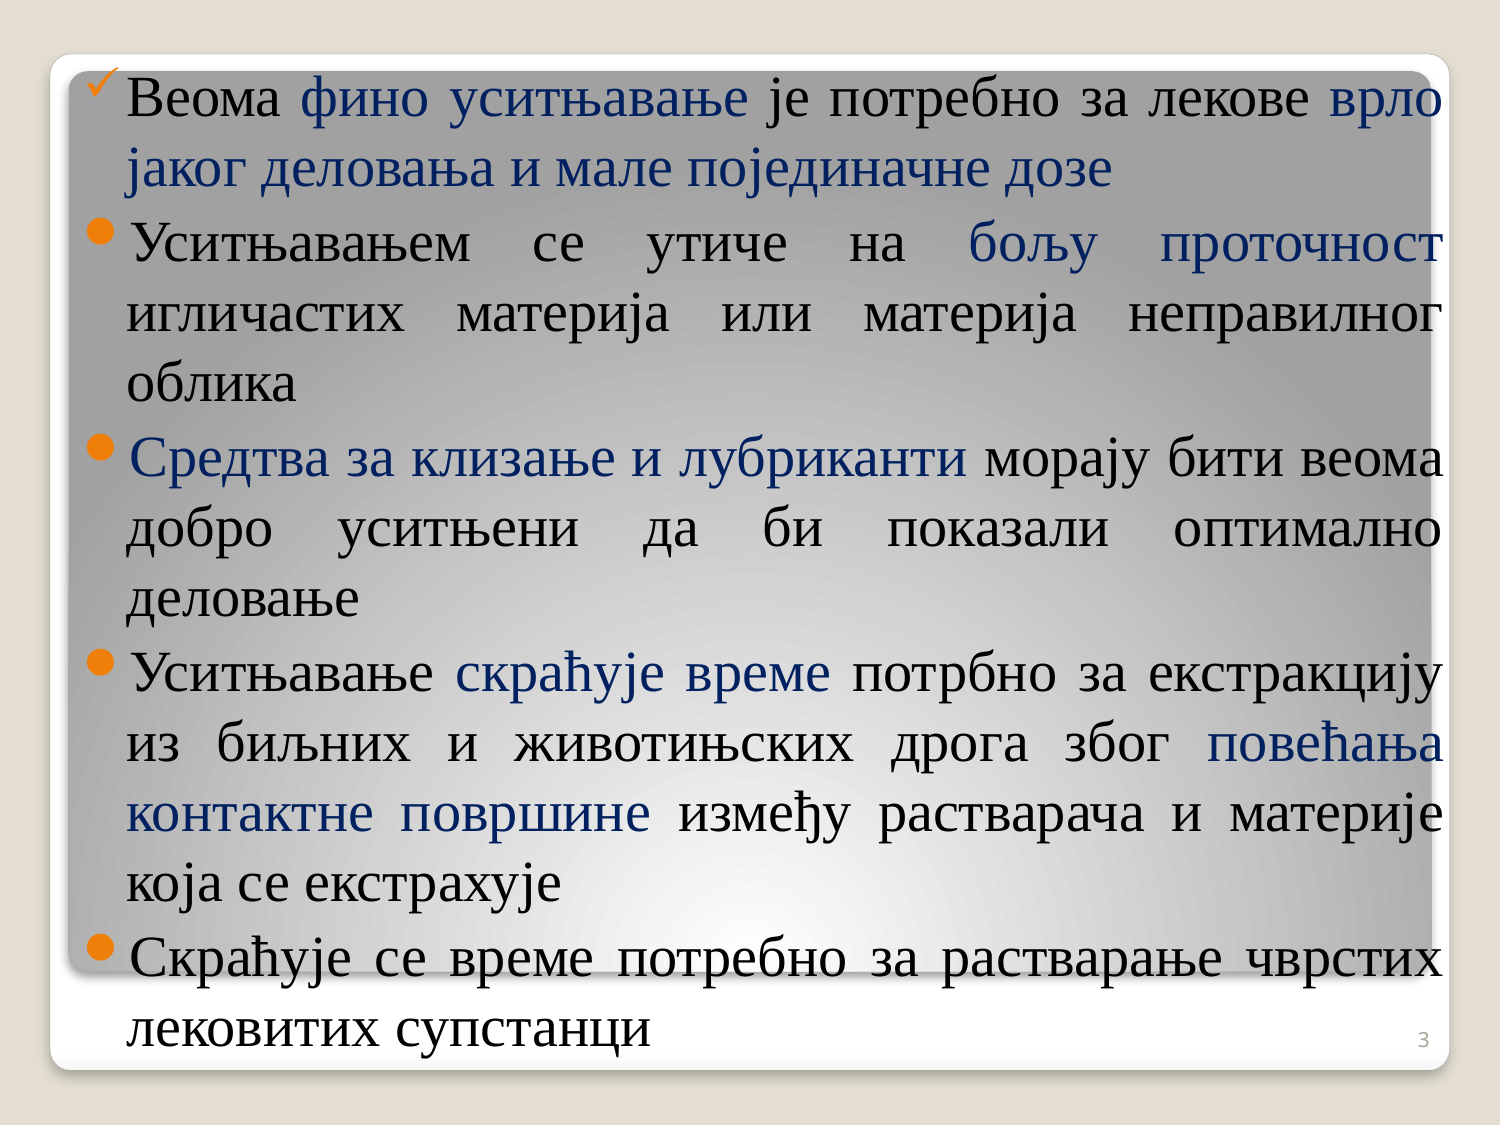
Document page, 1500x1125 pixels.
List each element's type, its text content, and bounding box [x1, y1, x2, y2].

list Веома фино уситњавање је потребно за лекове врло јаког деловања и мале појединачне дозе Уситњавањем се утиче на бољу проточност игличастих материја или материја неправилног облика Средтва за клизање и лубриканти морају бити веома добро уситњени да би показали оптимално деловање Уситњавање скраћује време потрбно за екстракцију из биљних и животињских дрога због повећања контактне површине између растварача и материје која се екстрахује Скраћује се време потребно за растварање чврстих лековитих супстанци [53, 42, 1459, 1071]
slide_number 3 [1369, 1002, 1445, 1063]
